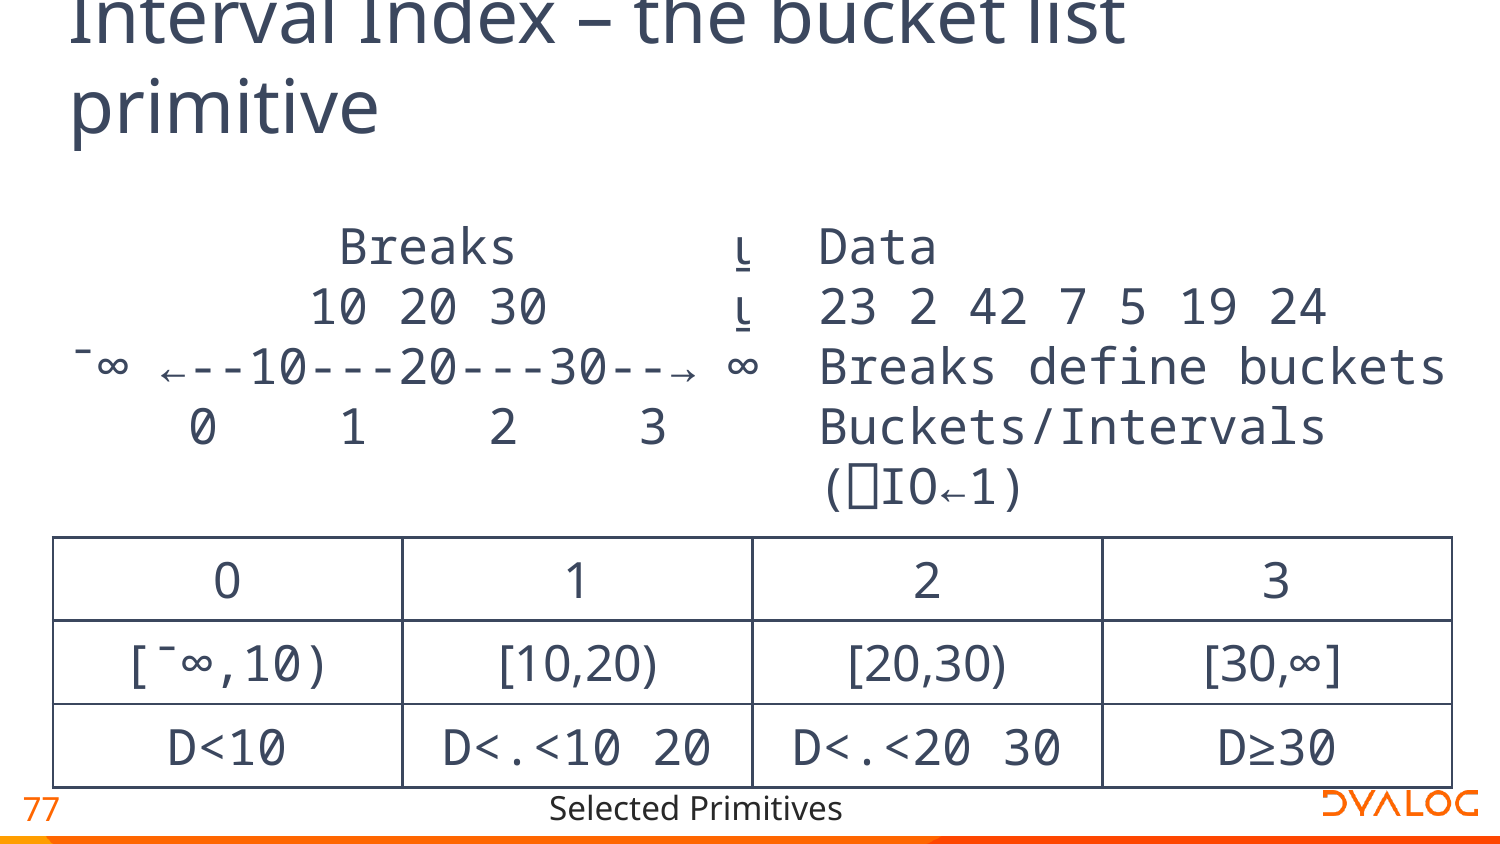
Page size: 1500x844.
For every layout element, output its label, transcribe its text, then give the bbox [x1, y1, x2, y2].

table_header 0 [54, 539, 401, 619]
list Breaks ⍸ Data 10 20 30 ⍸ 23 2 42 7 5 19 24 ¯∞ ←--10---20---30--→ ∞ Breaks define buckets 0 1 2 3 Buckets/Intervals (⎕IO←1) [53, 207, 1500, 740]
table_cell D<.<20 30 [754, 705, 1101, 786]
table_cell [¯∞,10) [54, 622, 401, 703]
picture [0, 836, 1500, 844]
table_cell [30,∞] [1104, 622, 1451, 703]
table_cell D≥30 [1104, 705, 1451, 786]
picture [1323, 790, 1478, 816]
table_cell [20,30) [754, 622, 1101, 703]
table_cell D<.<10 20 [404, 705, 751, 786]
table_cell D<10 [54, 705, 401, 786]
table_cell [10,20) [404, 622, 751, 703]
table_header 1 [404, 539, 751, 619]
table_header 2 [754, 539, 1101, 619]
title Interval Index – the bucket list primitive [53, 43, 1453, 157]
table_header 3 [1104, 539, 1451, 619]
